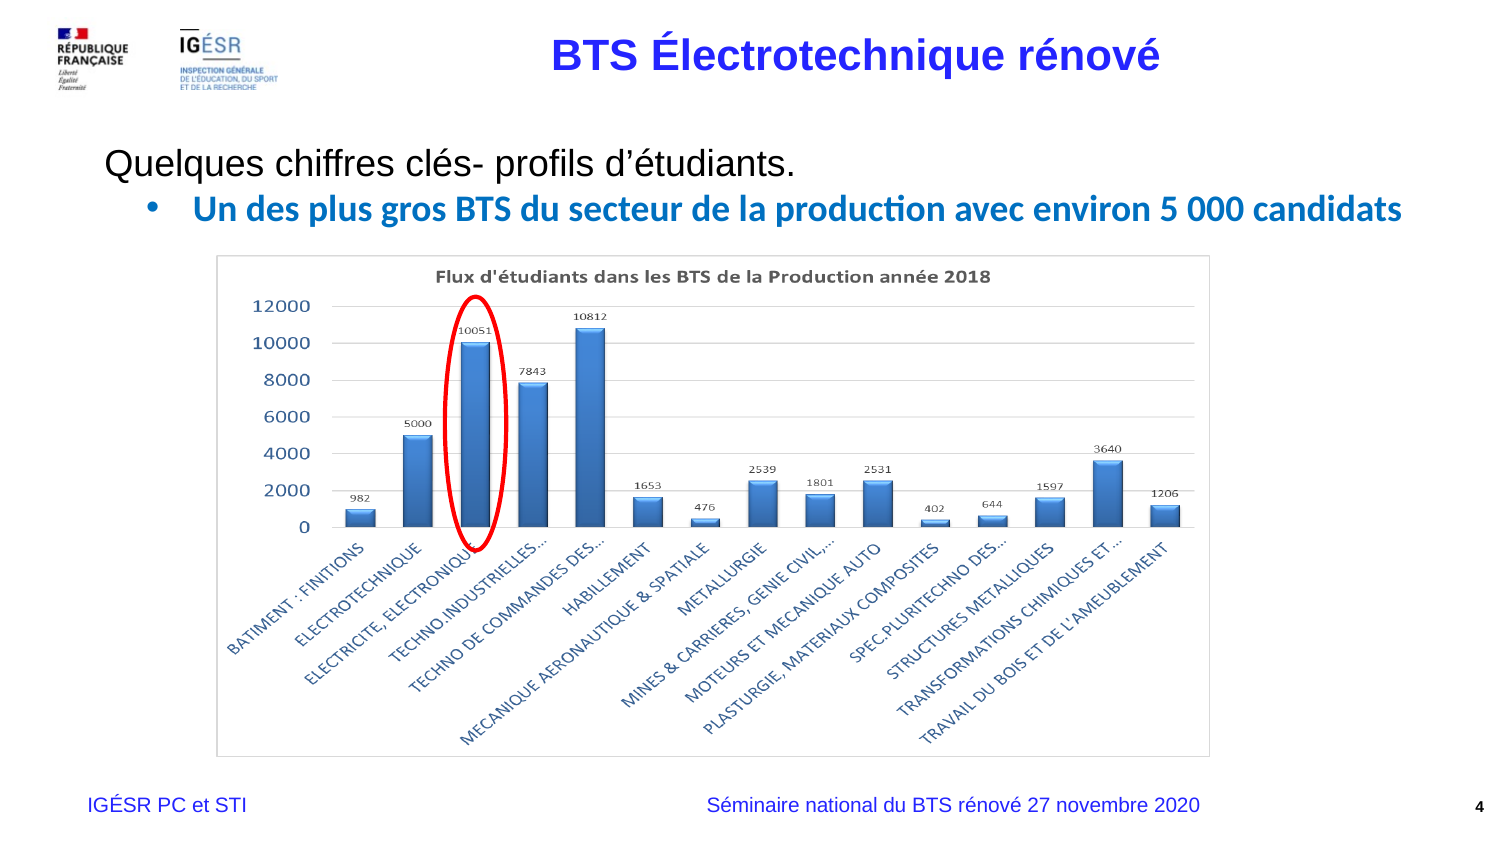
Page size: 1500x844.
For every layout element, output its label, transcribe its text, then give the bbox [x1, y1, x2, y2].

title BTS Électrotechnique rénové [550, 32, 1362, 93]
picture [216, 255, 1210, 757]
picture [180, 29, 278, 90]
slide_number 4 [1262, 776, 1484, 836]
picture [47, 17, 139, 101]
subtitle Quelques chiffres clés- profils d’étudiants. Un des plus gros BTS du secteur de la production avec environ 5 000 candidats [104, 139, 1439, 791]
